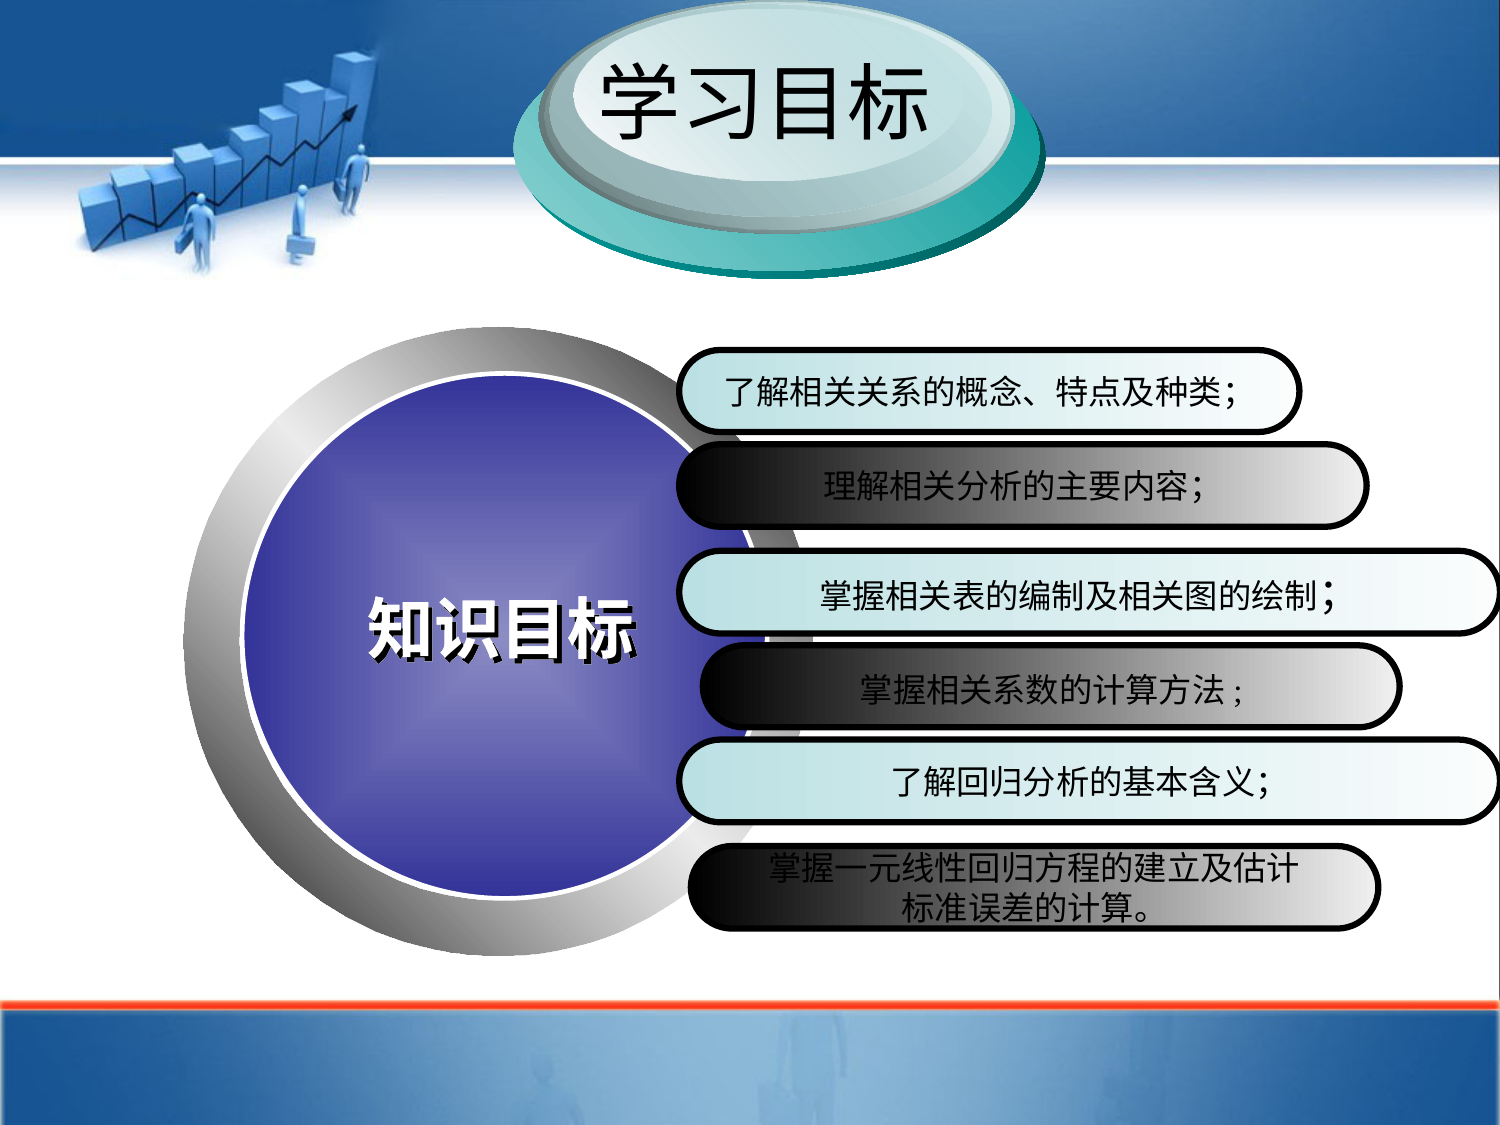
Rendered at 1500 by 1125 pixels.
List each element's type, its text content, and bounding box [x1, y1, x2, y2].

text_box [747, 728, 800, 739]
text_box [767, 634, 812, 645]
picture [239, 569, 462, 896]
text_box 掌握一元线性回归方程的建立及估计 标准误差的计算。 [690, 846, 1379, 929]
picture [797, 601, 1500, 772]
text_box 了解回归分析的基本含义； [679, 739, 1500, 823]
text_box 了解相关关系的概念、特点及种类； [679, 349, 1300, 433]
picture [0, 0, 1500, 1125]
text_box [242, 373, 768, 899]
text_box 理解相关分析的主要内容； [679, 444, 1367, 527]
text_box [513, 0, 1046, 280]
text_box 掌握相关系数的计算方法; [702, 645, 1400, 728]
text_box 掌握相关表的编制及相关图的绘制； [679, 550, 1500, 634]
text_box [183, 326, 754, 956]
text_box 知识目标 [352, 499, 650, 675]
text_box [744, 527, 799, 550]
